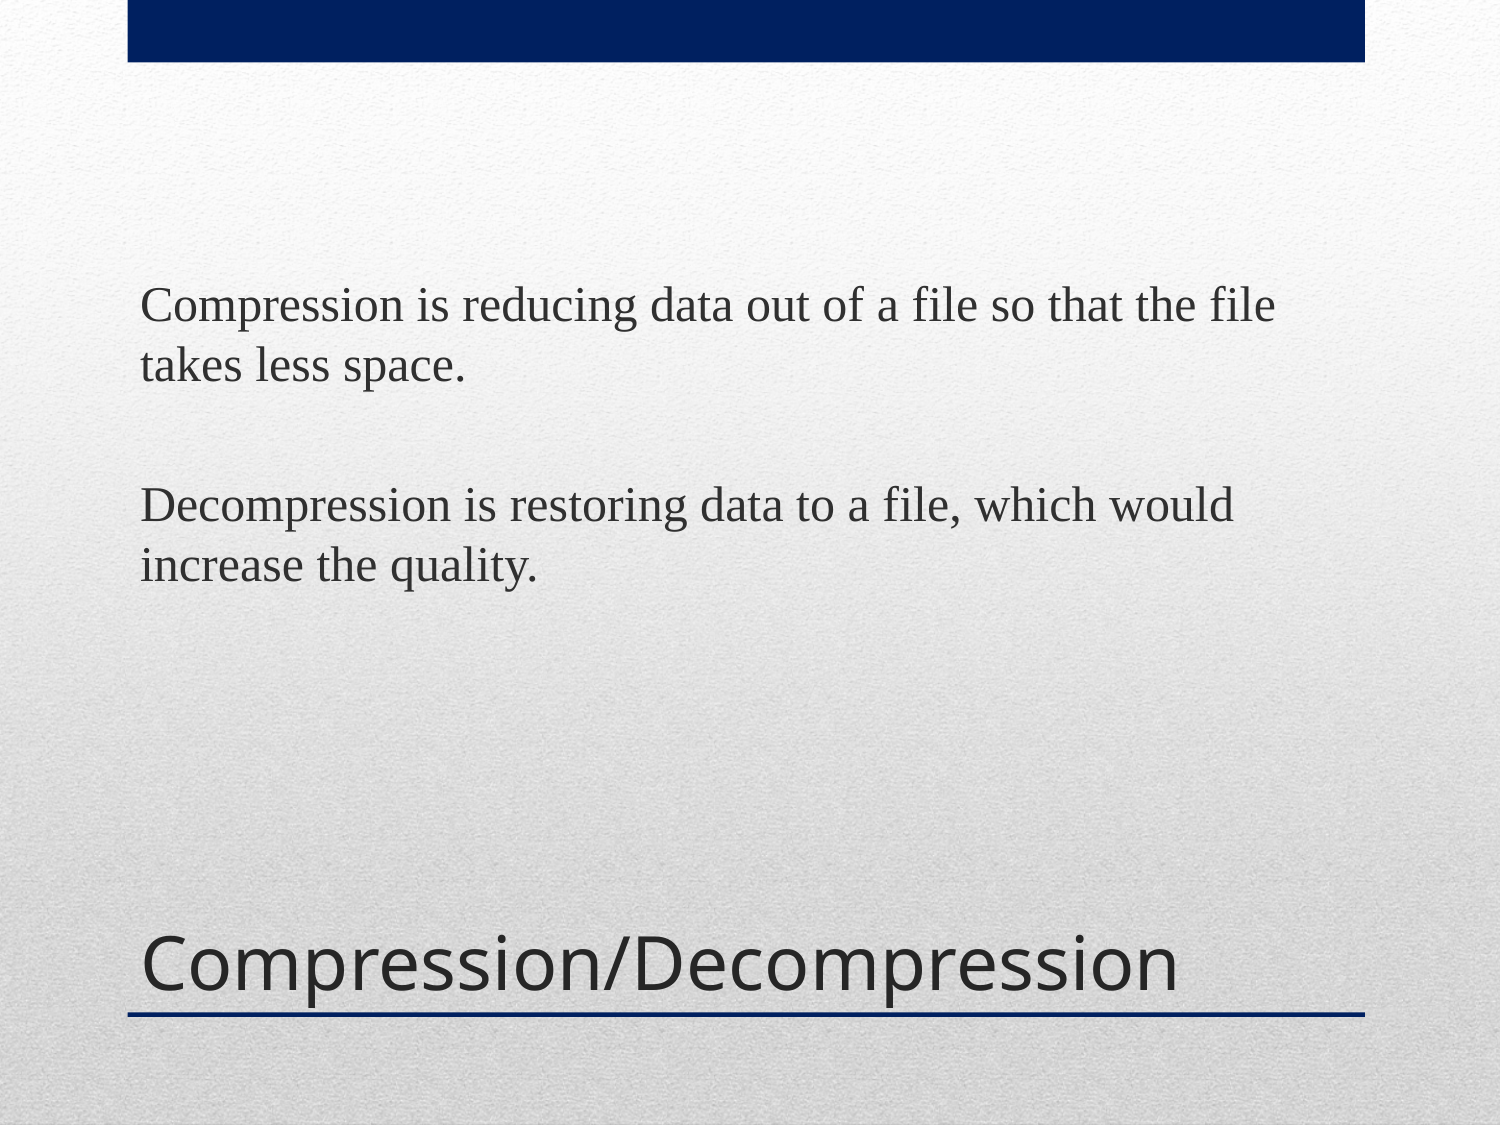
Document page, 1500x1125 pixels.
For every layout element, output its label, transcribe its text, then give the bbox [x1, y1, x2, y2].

list Compression is reducing data out of a file so that the file takes less space. Decompression is restoring data to a file, which would increase the quality. [125, 112, 1363, 750]
title Compression/Decompression [125, 750, 1238, 1013]
